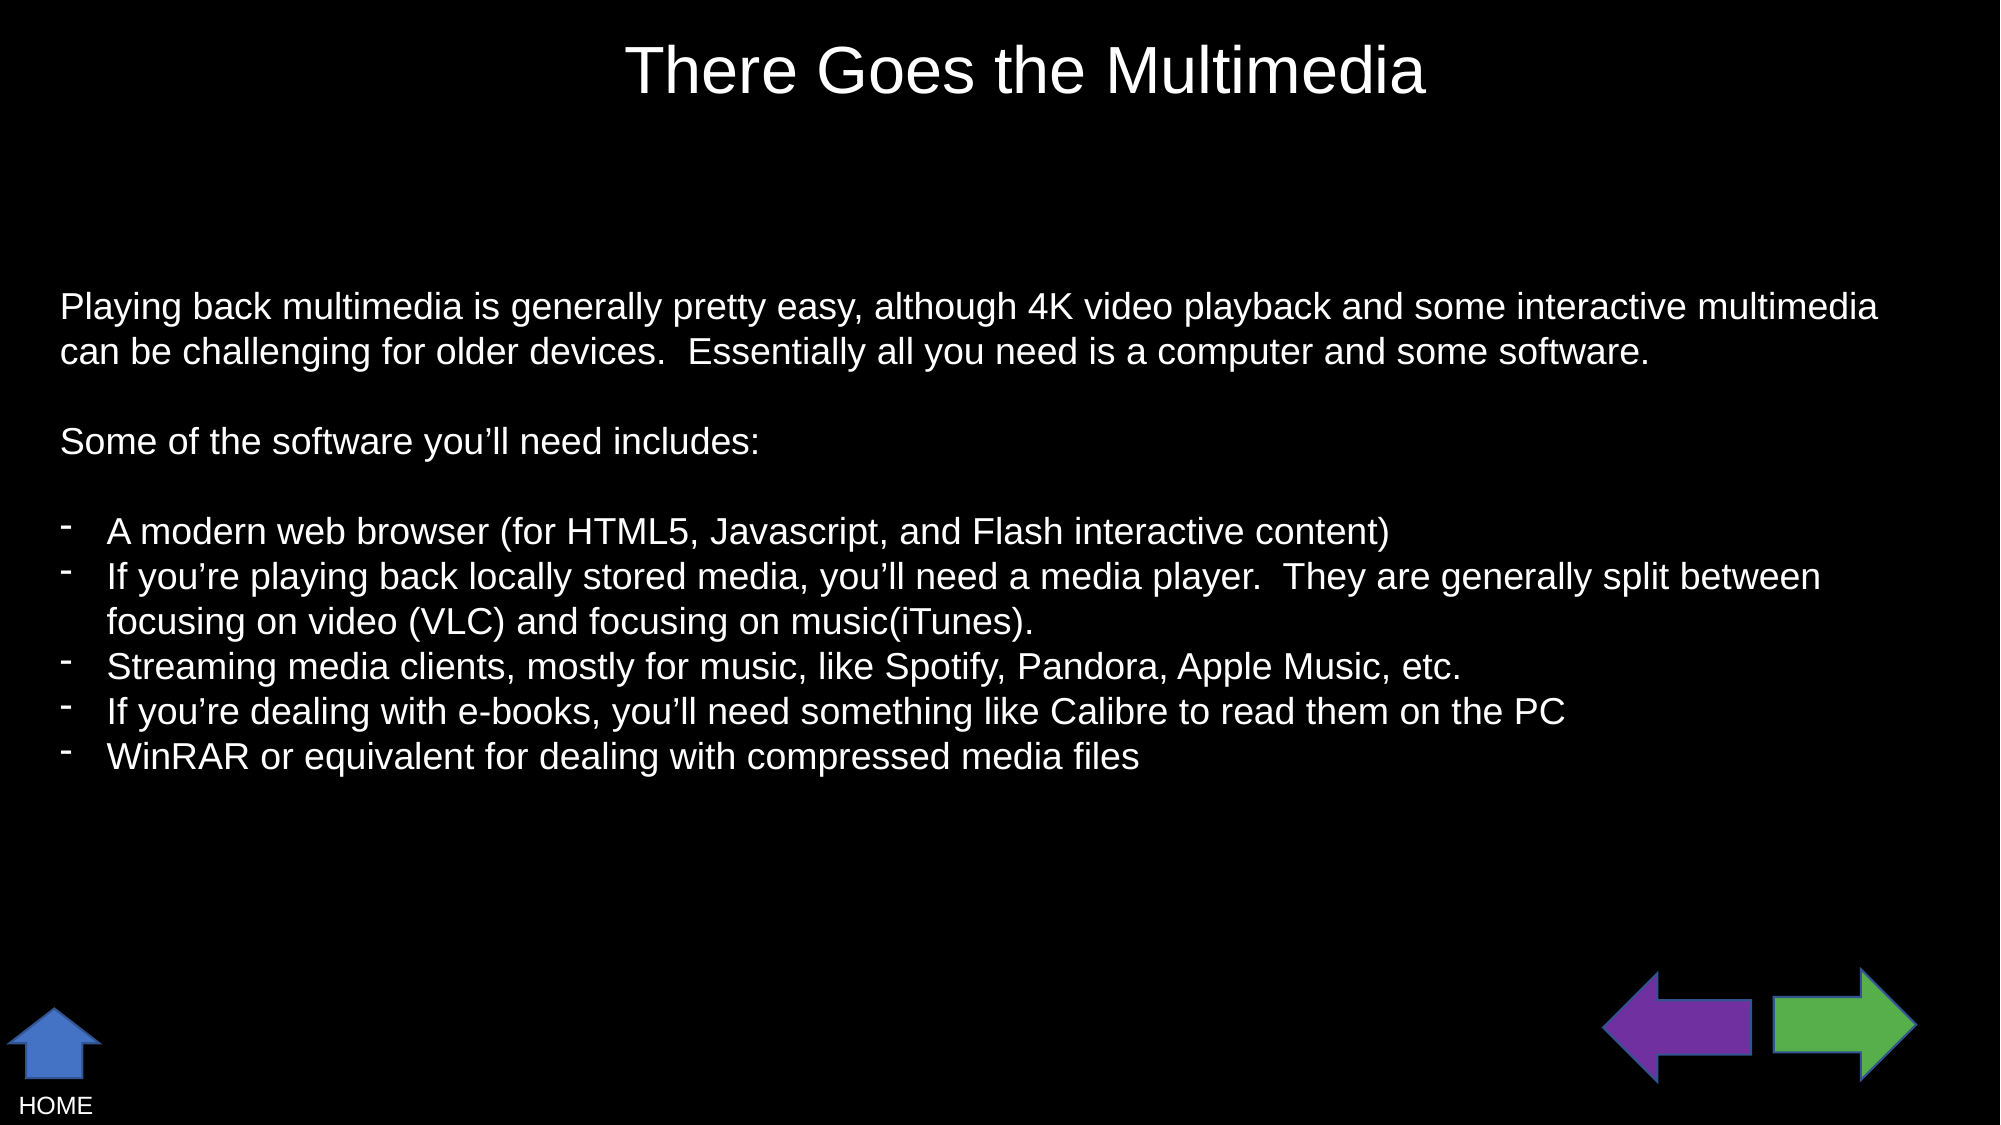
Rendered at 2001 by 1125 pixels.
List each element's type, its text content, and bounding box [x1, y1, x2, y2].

text_box [1772, 966, 1918, 1083]
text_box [3, 1008, 132, 1125]
text_box Playing back multimedia is generally pretty easy, although 4K video playback and some interactive multimedia can be challenging for older devices. Essentially all you need is a computer and some software. Some of the software you’ll need includes: A modern web browser (for HTML5, Javascript, and Flash interactive content) If you’re playing back locally stored media, you’ll need a media player. They are generally split between focusing on video (VLC) and focusing on music(iTunes). Streaming media clients, mostly for music, like Spotify, Pandora, Apple Music, etc. If you’re dealing with e-books, you’ll need something like Calibre to read them on the PC WinRAR or equivalent for dealing with compressed media files [44, 274, 1939, 920]
text_box [1601, 970, 1753, 1085]
text_box There Goes the Multimedia [609, 19, 1522, 115]
